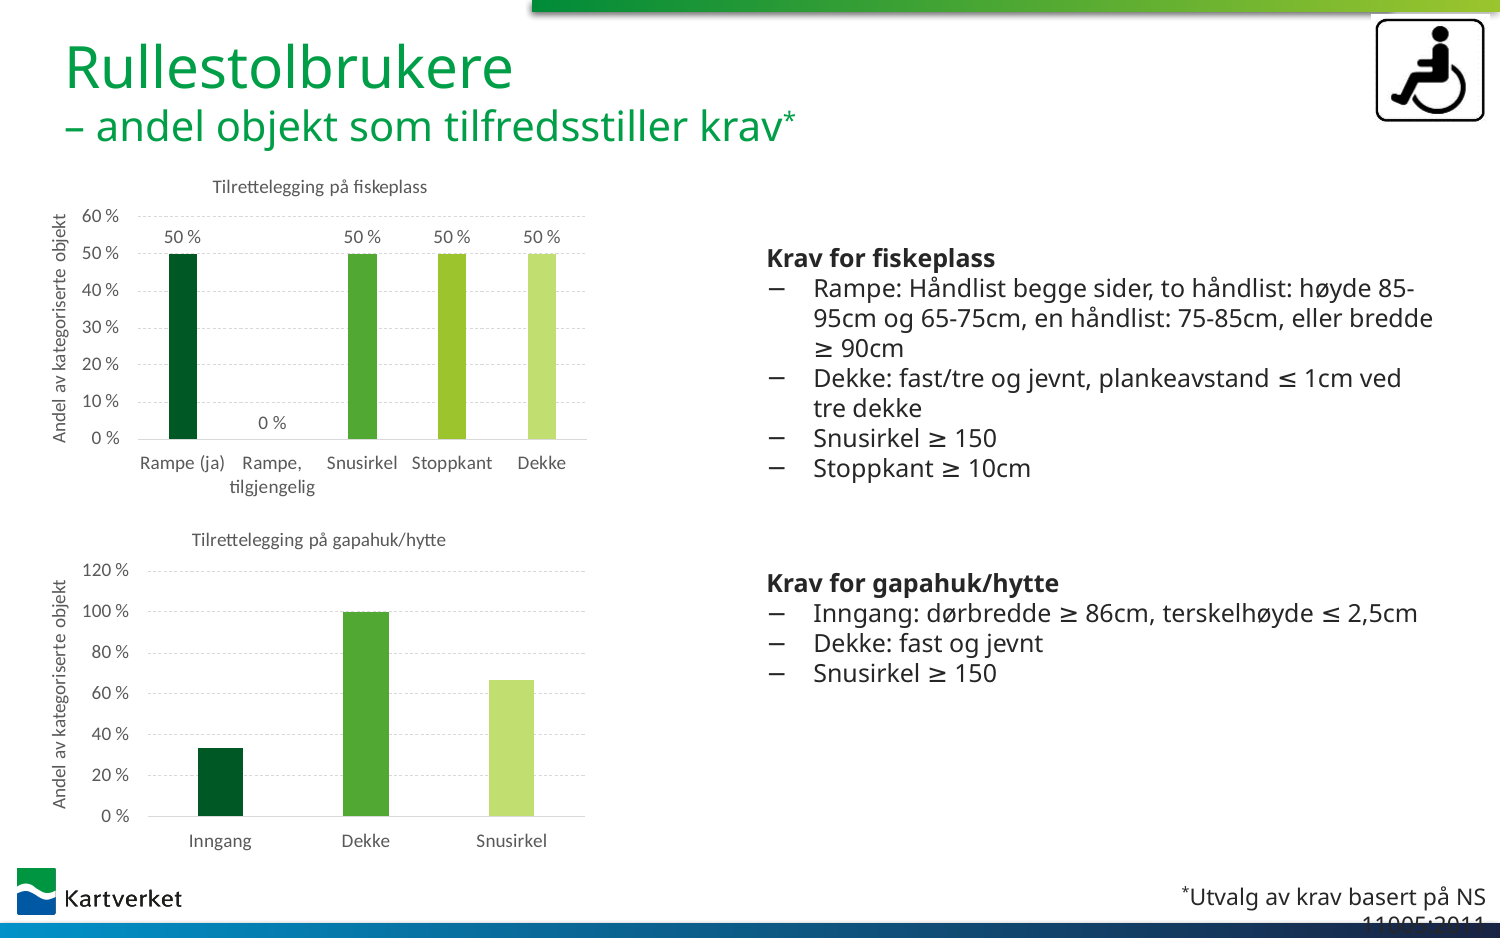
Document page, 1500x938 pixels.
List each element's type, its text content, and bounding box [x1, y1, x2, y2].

text_box Rullestolbrukere – andel objekt som tilfredsstiller krav* [49, 29, 1431, 158]
text_box Krav for gapahuk/hytte Inngang: dørbredde ≥ 86cm, terskelhøyde ≤ 2,5cm Dekke: fast og jevnt Snusirkel ≥ 150 [751, 560, 1452, 695]
text_box Krav for fiskeplass Rampe: Håndlist begge sider, to håndlist: høyde 85-95cm og 65-75cm, en håndlist: 75-85cm, eller bredde ≥ 90cm Dekke: fast/tre og jevnt, plankeavstand ≤ 1cm ved tre dekke Snusirkel ≥ 150 Stoppkant ≥ 10cm [751, 235, 1452, 490]
picture [41, 520, 596, 859]
text_box *Utvalg av krav basert på NS 11005:2011 [1068, 873, 1500, 938]
picture [1371, 13, 1491, 127]
picture [41, 166, 598, 505]
